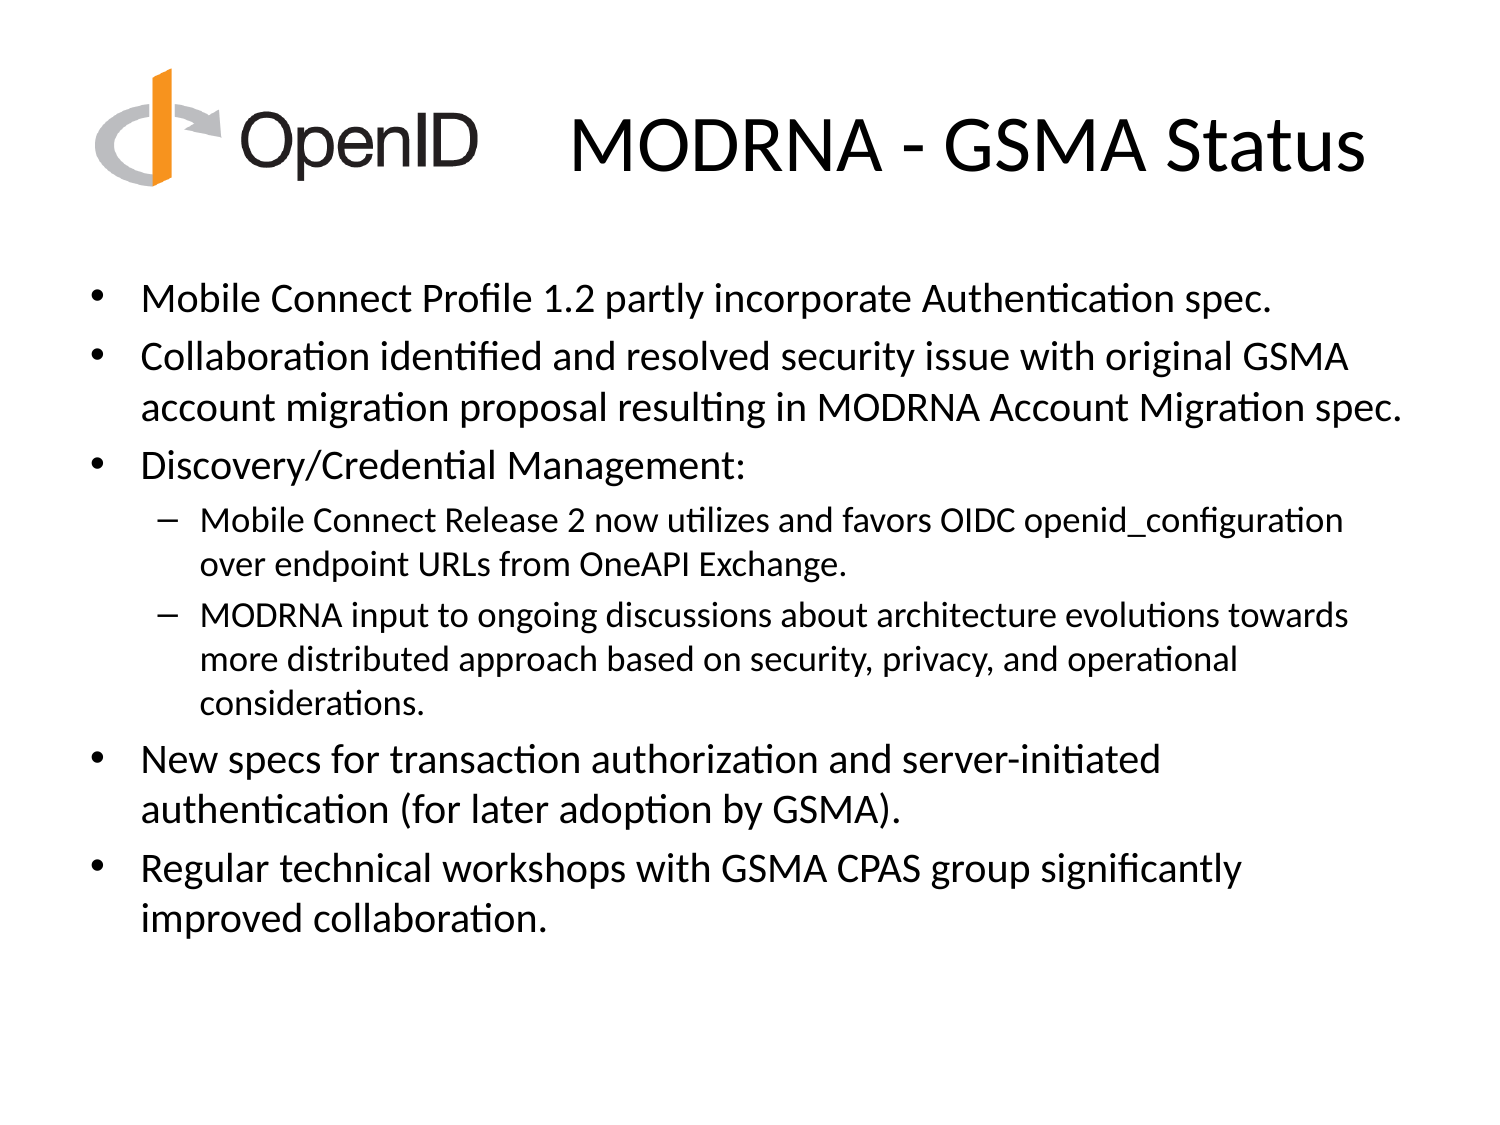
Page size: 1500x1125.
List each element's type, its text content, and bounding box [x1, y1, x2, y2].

picture [64, 44, 513, 225]
list Mobile Connect Profile 1.2 partly incorporate Authentication spec. Collaboration identified and resolved security issue with original GSMA account migration proposal resulting in MODRNA Account Migration spec. Discovery/Credential Management: Mobile Connect Release 2 now utilizes and favors OIDC openid_configuration over endpoint URLs from OneAPI Exchange. MODRNA input to ongoing discussions about architecture evolutions towards more distributed approach based on security, privacy, and operational considerations. New specs for transaction authorization and server-initiated authentication (for later adoption by GSMA). Regular technical workshops with GSMA CPAS group significantly improved collaboration. [75, 262, 1425, 1005]
title MODRNA - GSMA Status [512, 45, 1425, 233]
